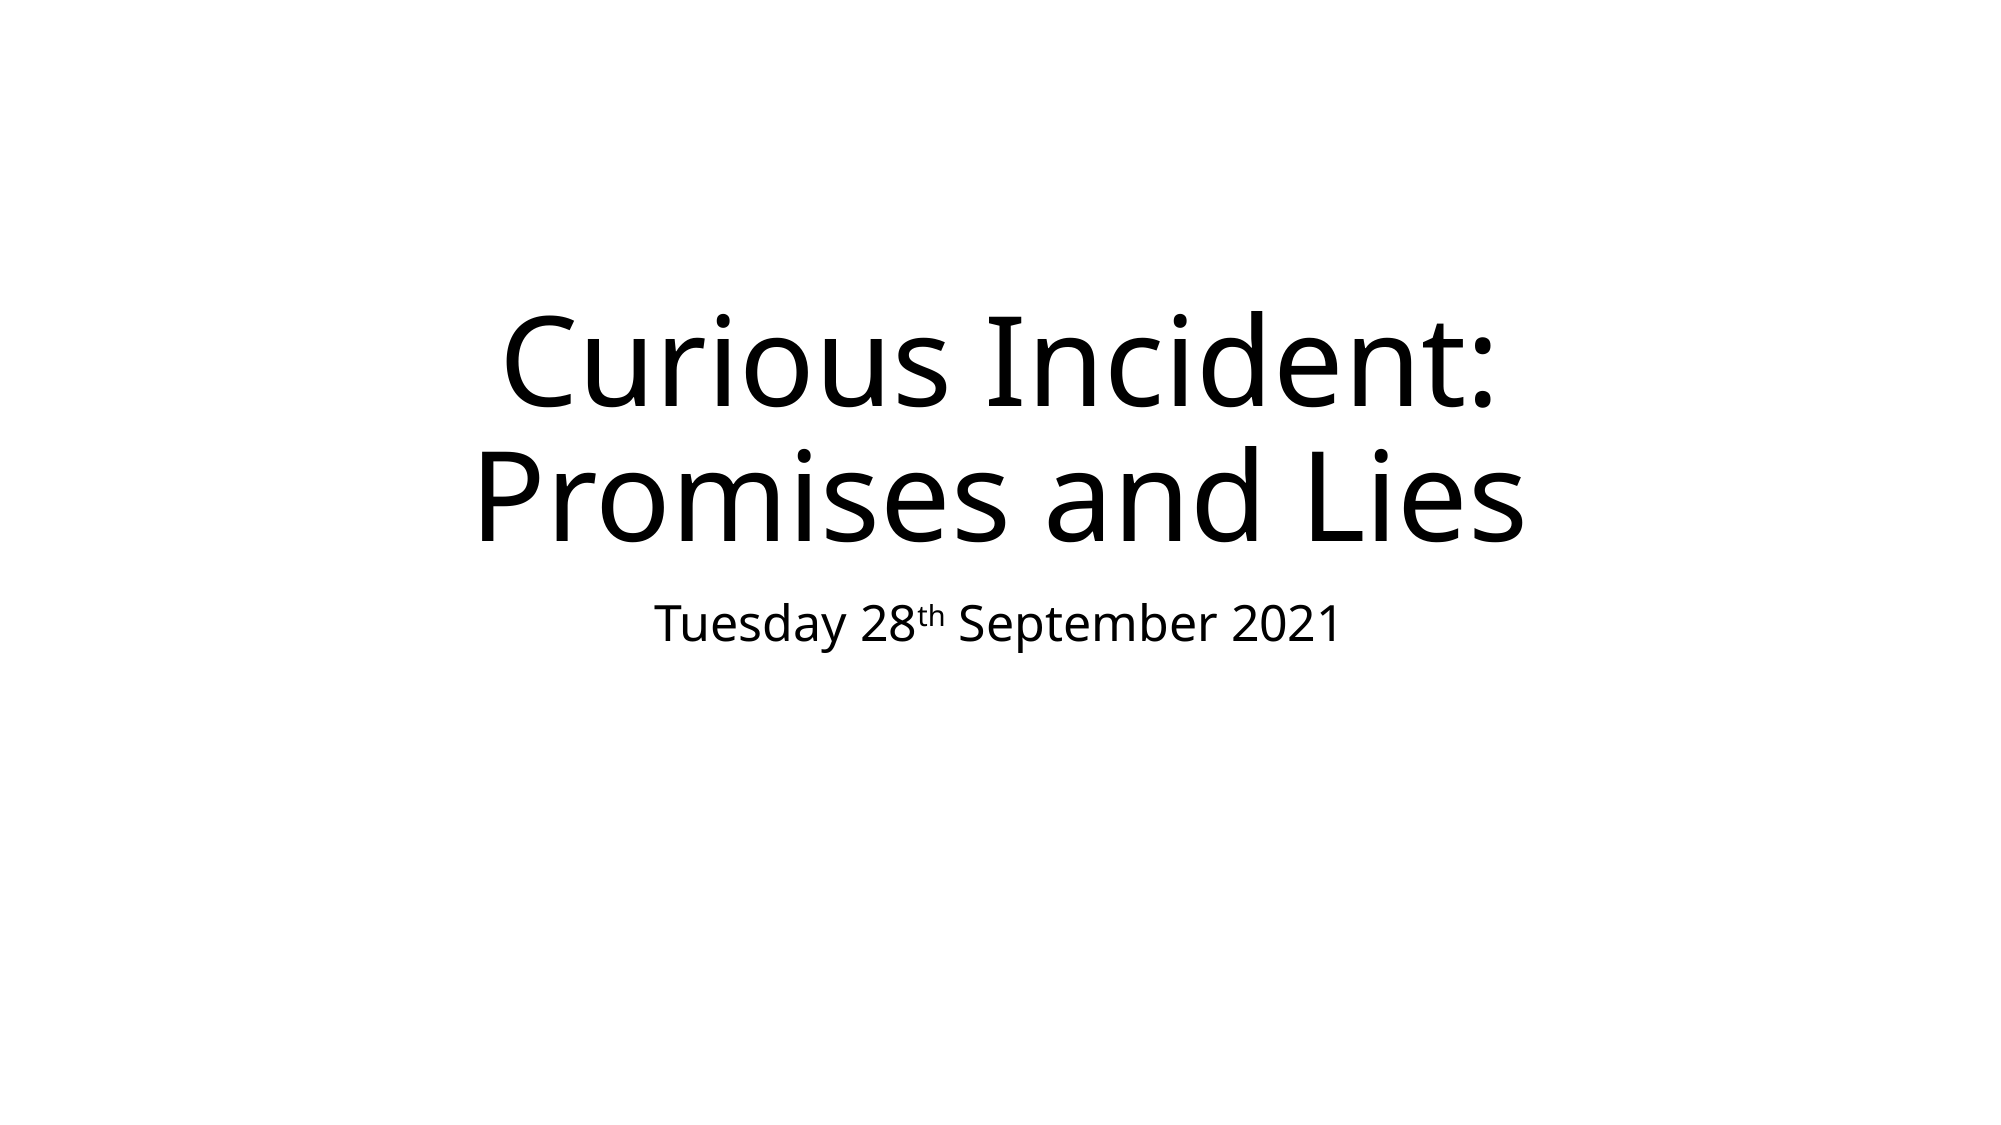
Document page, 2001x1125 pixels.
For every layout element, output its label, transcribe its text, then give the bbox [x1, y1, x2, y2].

subtitle Tuesday 28th September 2021 [249, 590, 1750, 863]
title Curious Incident: Promises and Lies [249, 184, 1750, 576]
